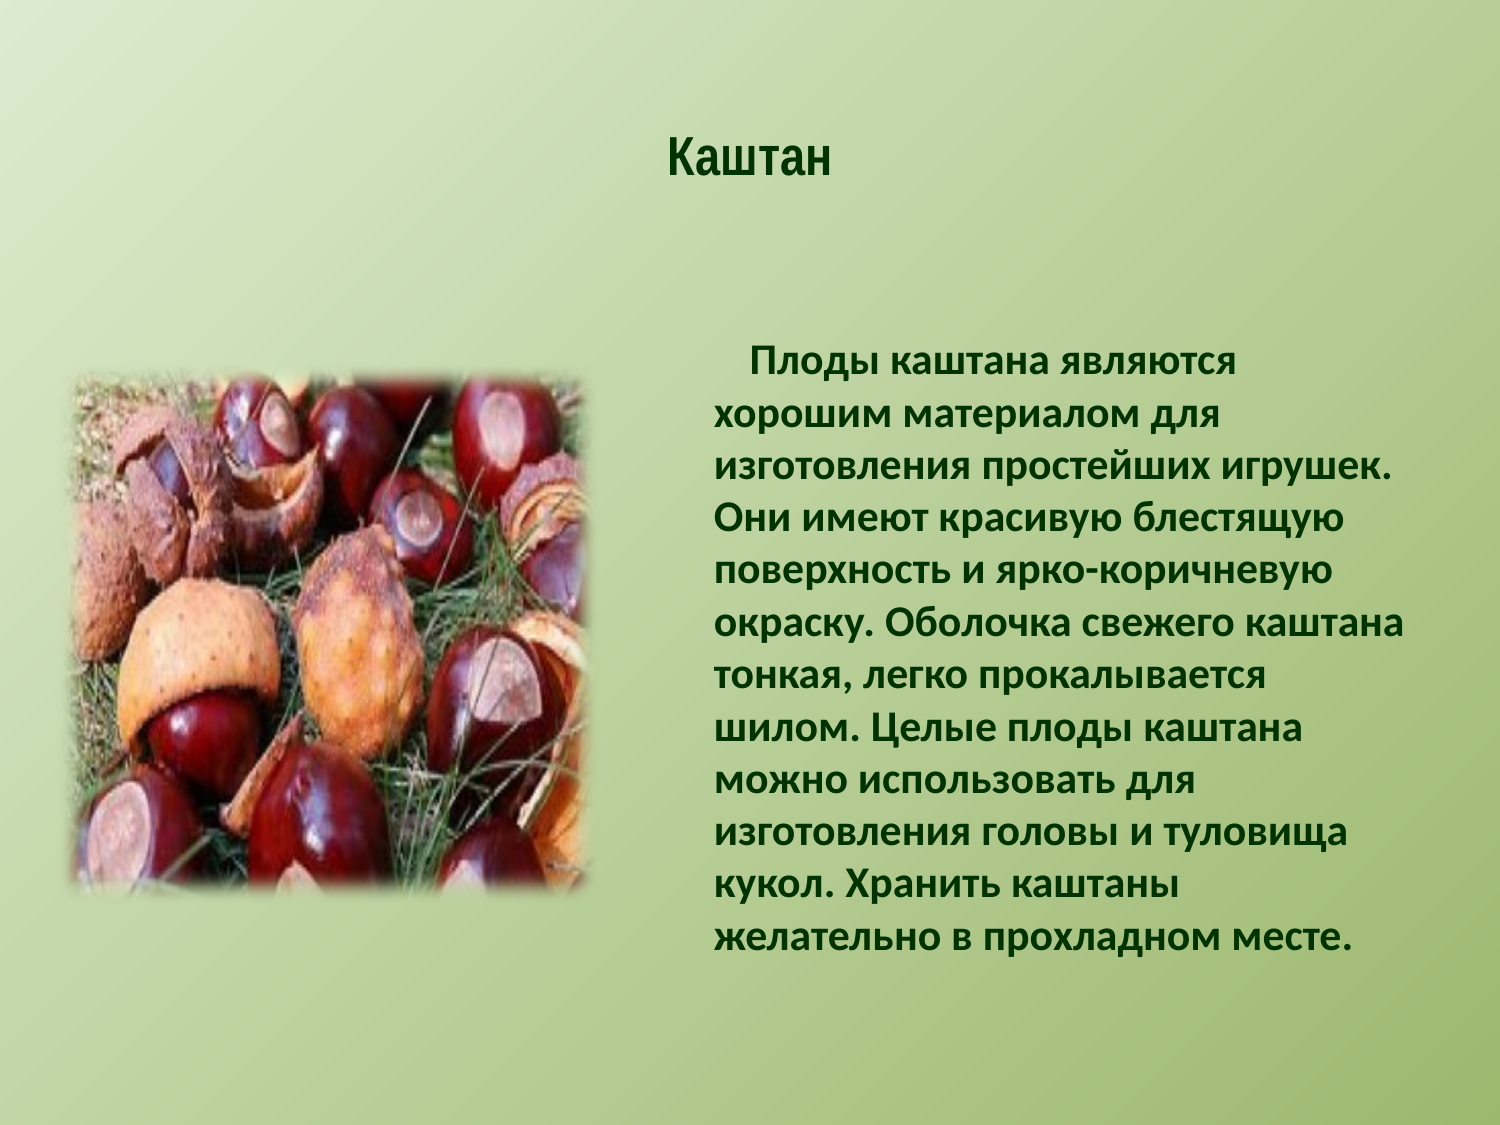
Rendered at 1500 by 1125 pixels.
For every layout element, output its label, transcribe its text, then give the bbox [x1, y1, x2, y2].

list Плоды каштана являются хорошим материалом для изготовления простейших игрушек. Они имеют красивую блестящую поверхность и ярко-коричневую окраску. Оболочка свежего каштана тонкая, легко прокалывается шилом. Целые плоды каштана можно использовать для изготовления головы и туловища кукол. Хранить каштаны желательно в прохладном месте. [644, 262, 1425, 1005]
title Каштан [75, 45, 1425, 233]
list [58, 362, 598, 903]
